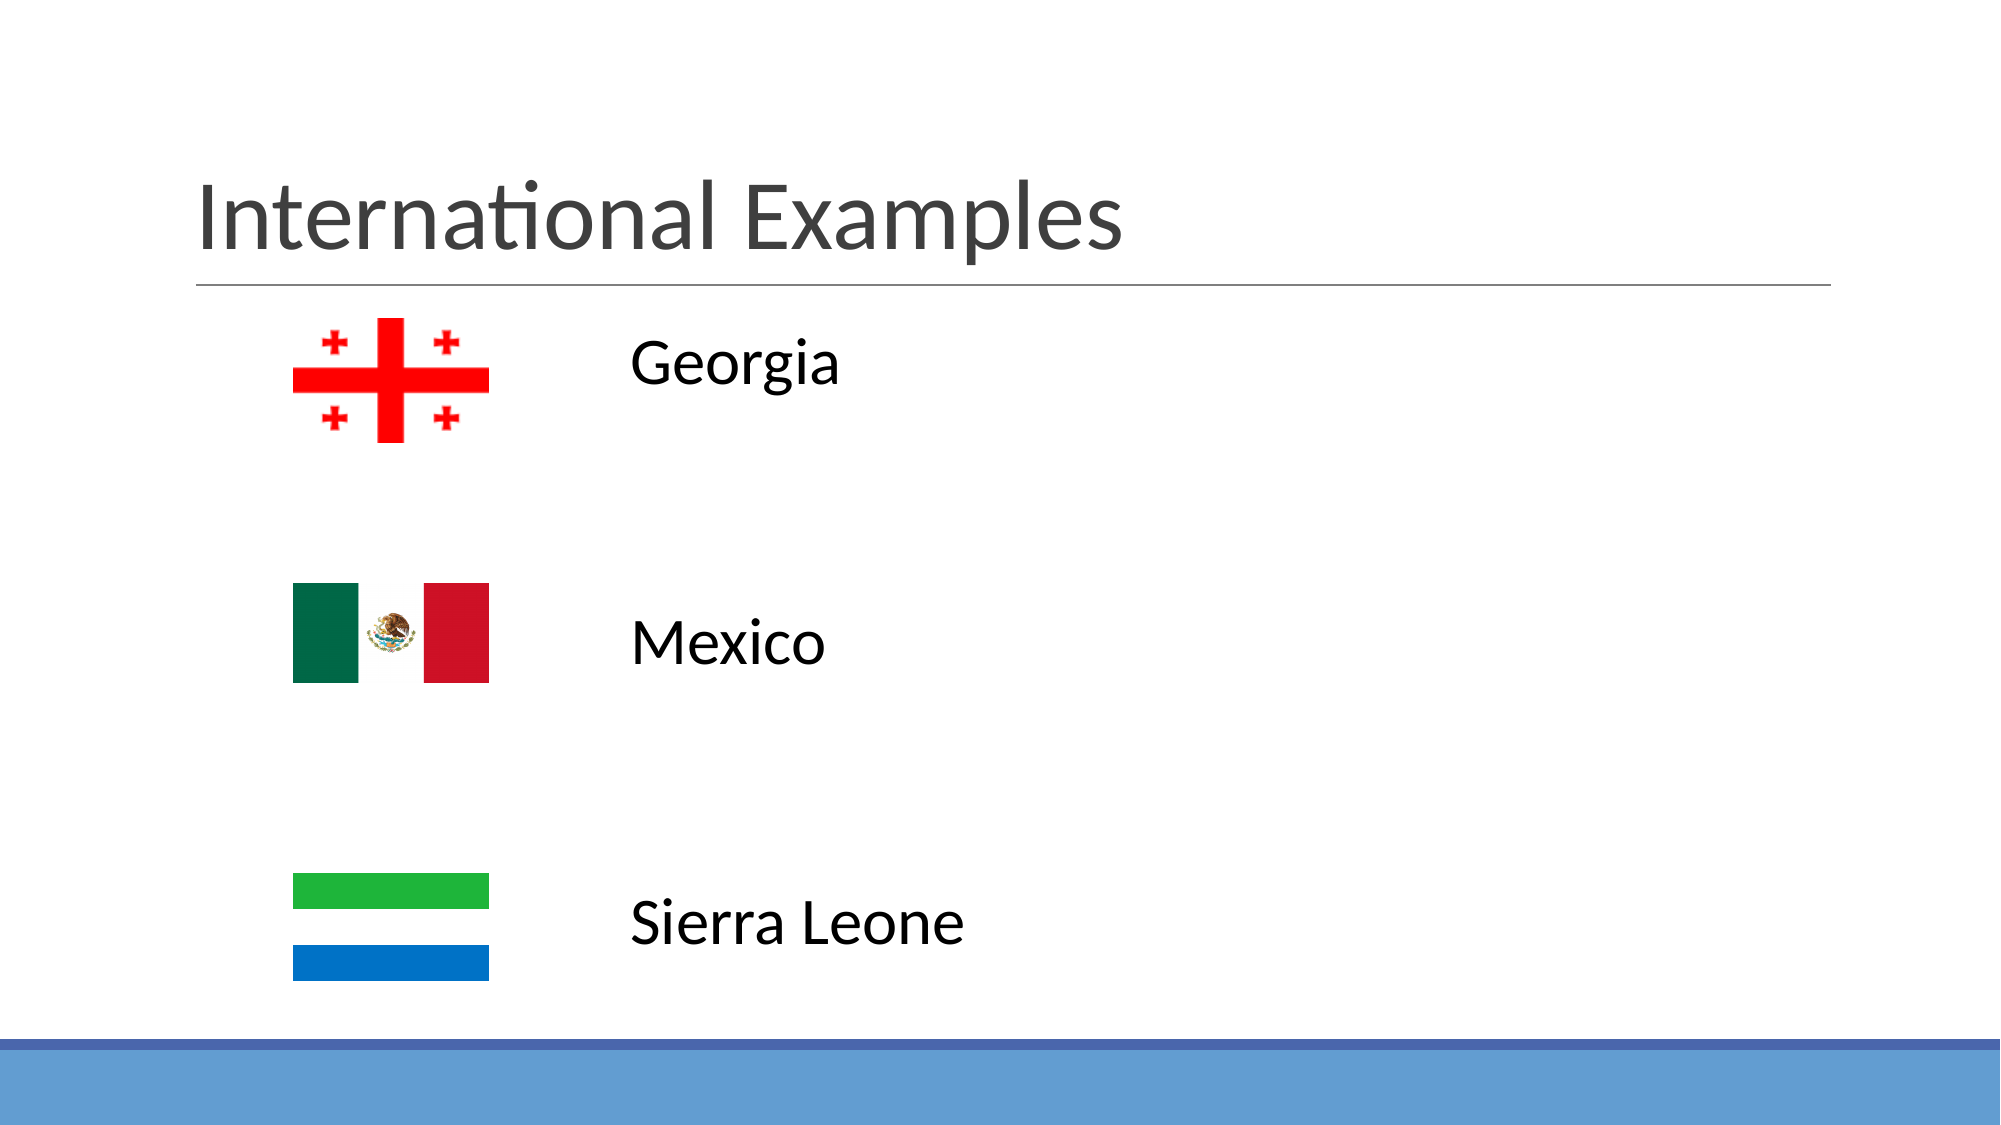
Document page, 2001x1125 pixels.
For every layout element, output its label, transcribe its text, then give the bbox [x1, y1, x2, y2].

title International Examples [180, 47, 1830, 285]
picture [293, 583, 489, 683]
list Georgia Mexico Sierra Leone [615, 302, 1830, 963]
picture [293, 873, 489, 981]
picture [293, 317, 489, 443]
